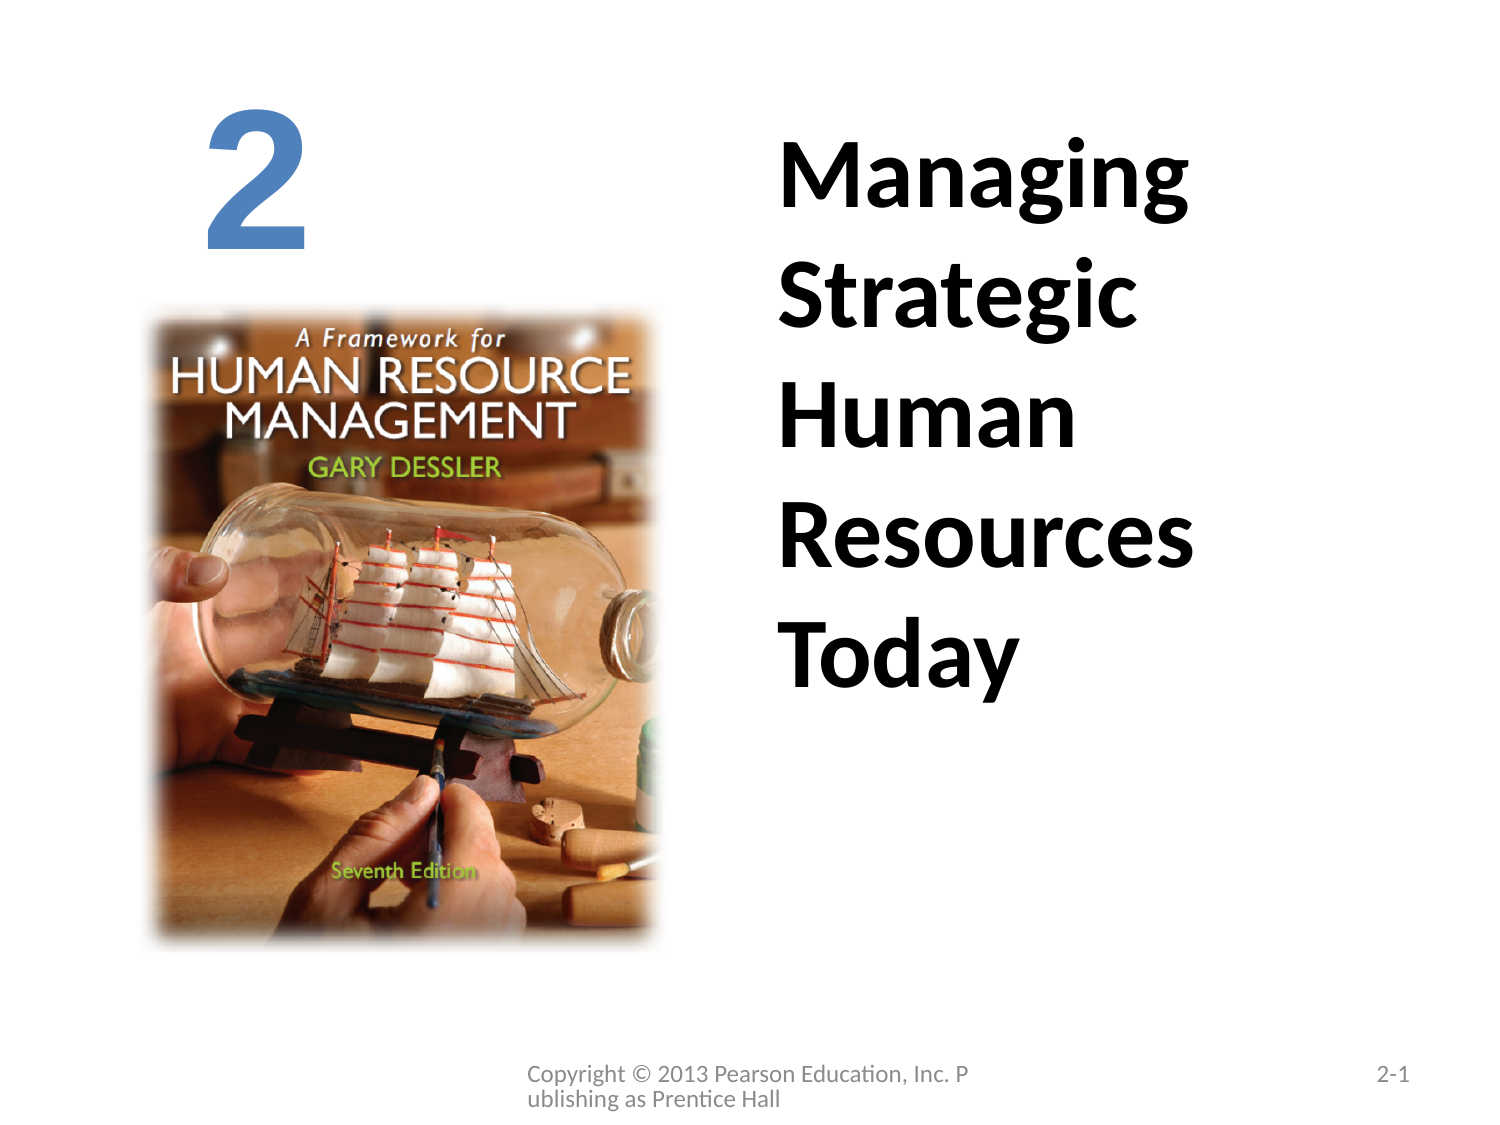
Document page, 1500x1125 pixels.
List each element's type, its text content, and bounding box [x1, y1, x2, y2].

picture [137, 299, 667, 957]
footer Copyright © 2013 Pearson Education, Inc. Publishing as Prentice Hall [512, 1042, 988, 1103]
text_box 2 [125, 42, 334, 298]
slide_number 2-1 [1074, 1042, 1425, 1103]
list Managing Strategic Human Resources Today [762, 99, 1425, 1005]
